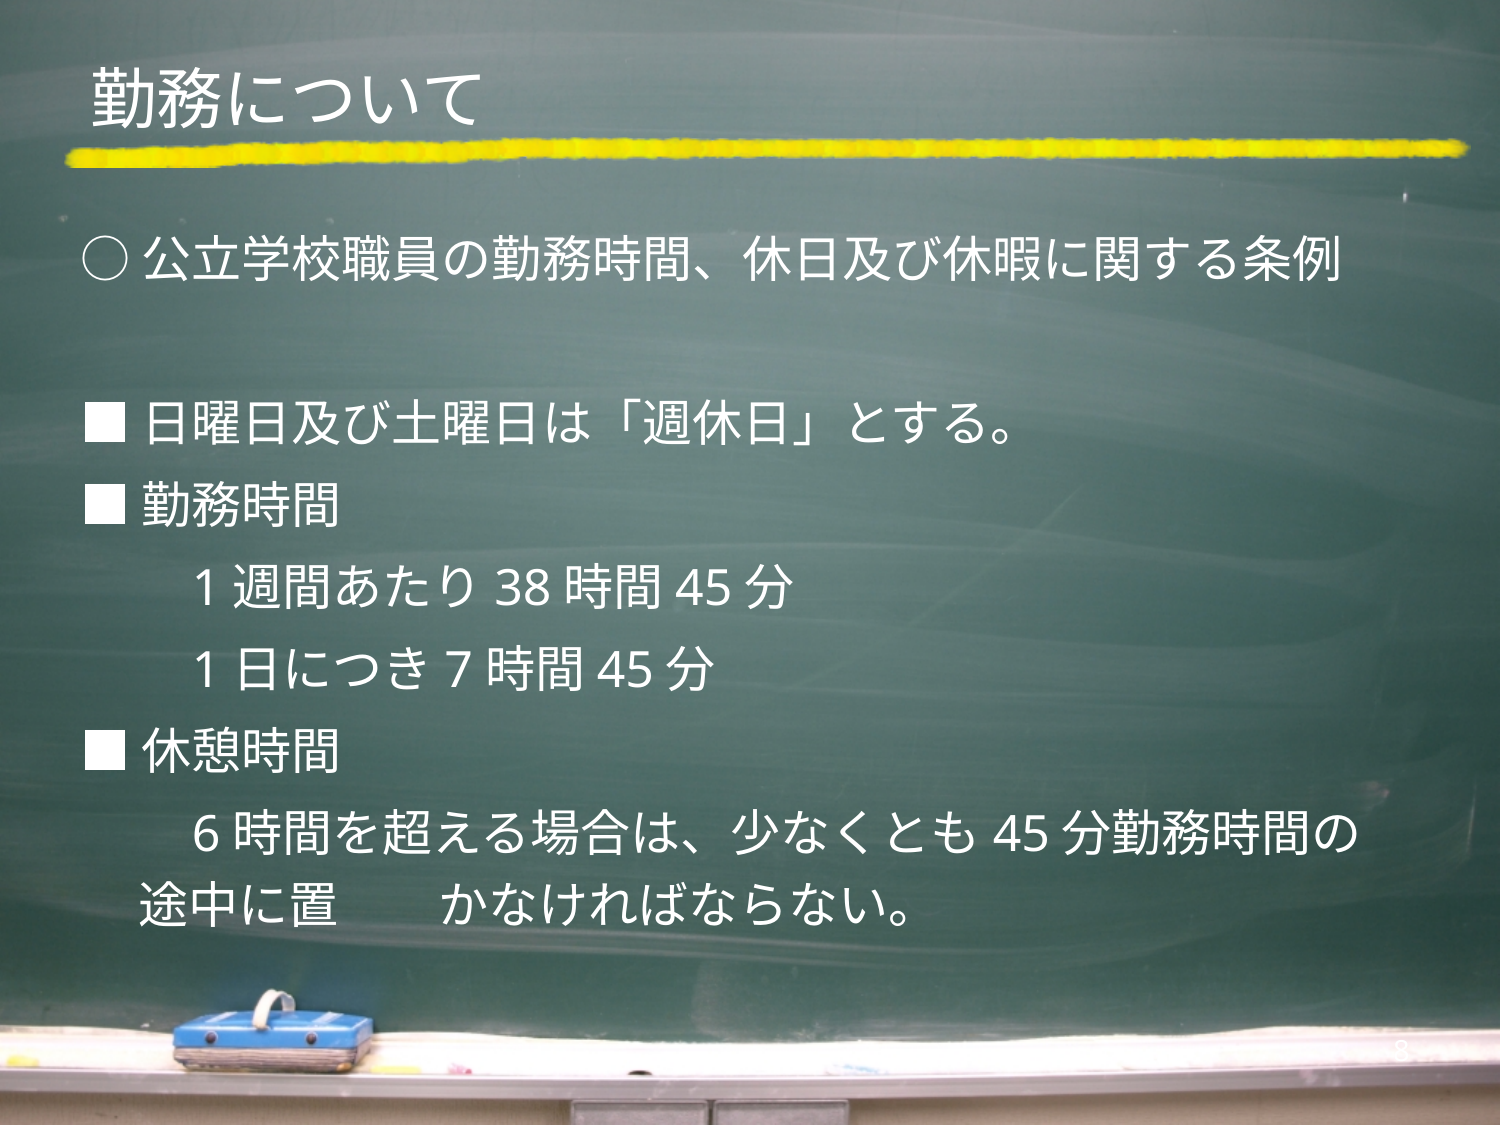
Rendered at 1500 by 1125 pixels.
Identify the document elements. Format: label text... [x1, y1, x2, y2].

title 勤務について [75, 45, 1425, 149]
picture [0, 0, 1500, 1125]
slide_number 8 [1074, 1024, 1425, 1103]
list ○公立学校職員の勤務時間、休日及び休暇に関する条例 ■日曜日及び土曜日は「週休日」とする。 ■勤務時間 1週間あたり38時間45分 1日につき7時間45分 ■休憩時間 6時間を超える場合は、少なくとも45分勤務時間の途中に置 かなければならない。 [64, 208, 1415, 894]
